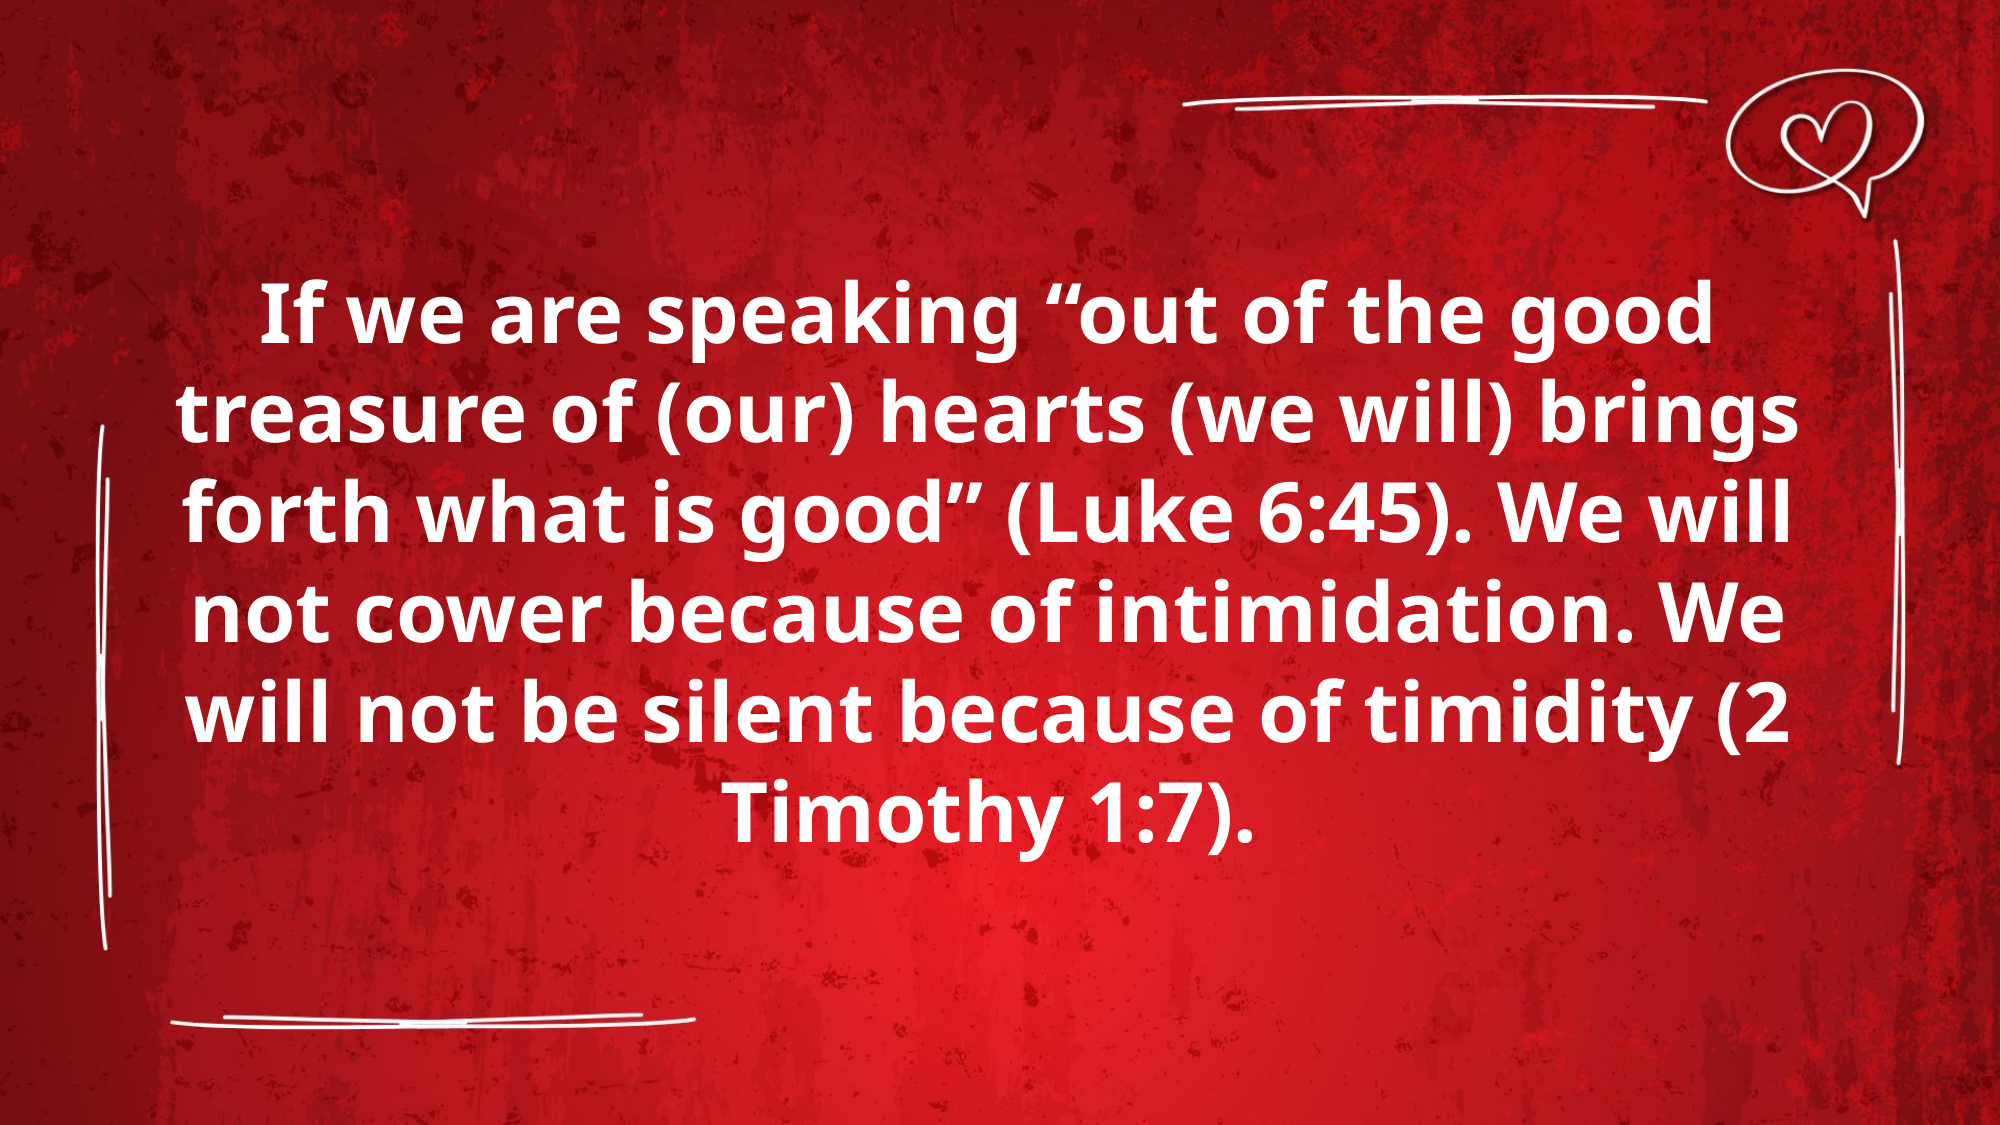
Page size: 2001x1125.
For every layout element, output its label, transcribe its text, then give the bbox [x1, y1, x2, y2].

picture [0, 0, 2001, 1125]
list If we are speaking “out of the good treasure of (our) hearts (we will) brings forth what is good” (Luke 6:45). We will not cower because of intimidation. We will not be silent because of timidity (2 Timothy 1:7). [145, 148, 1833, 971]
